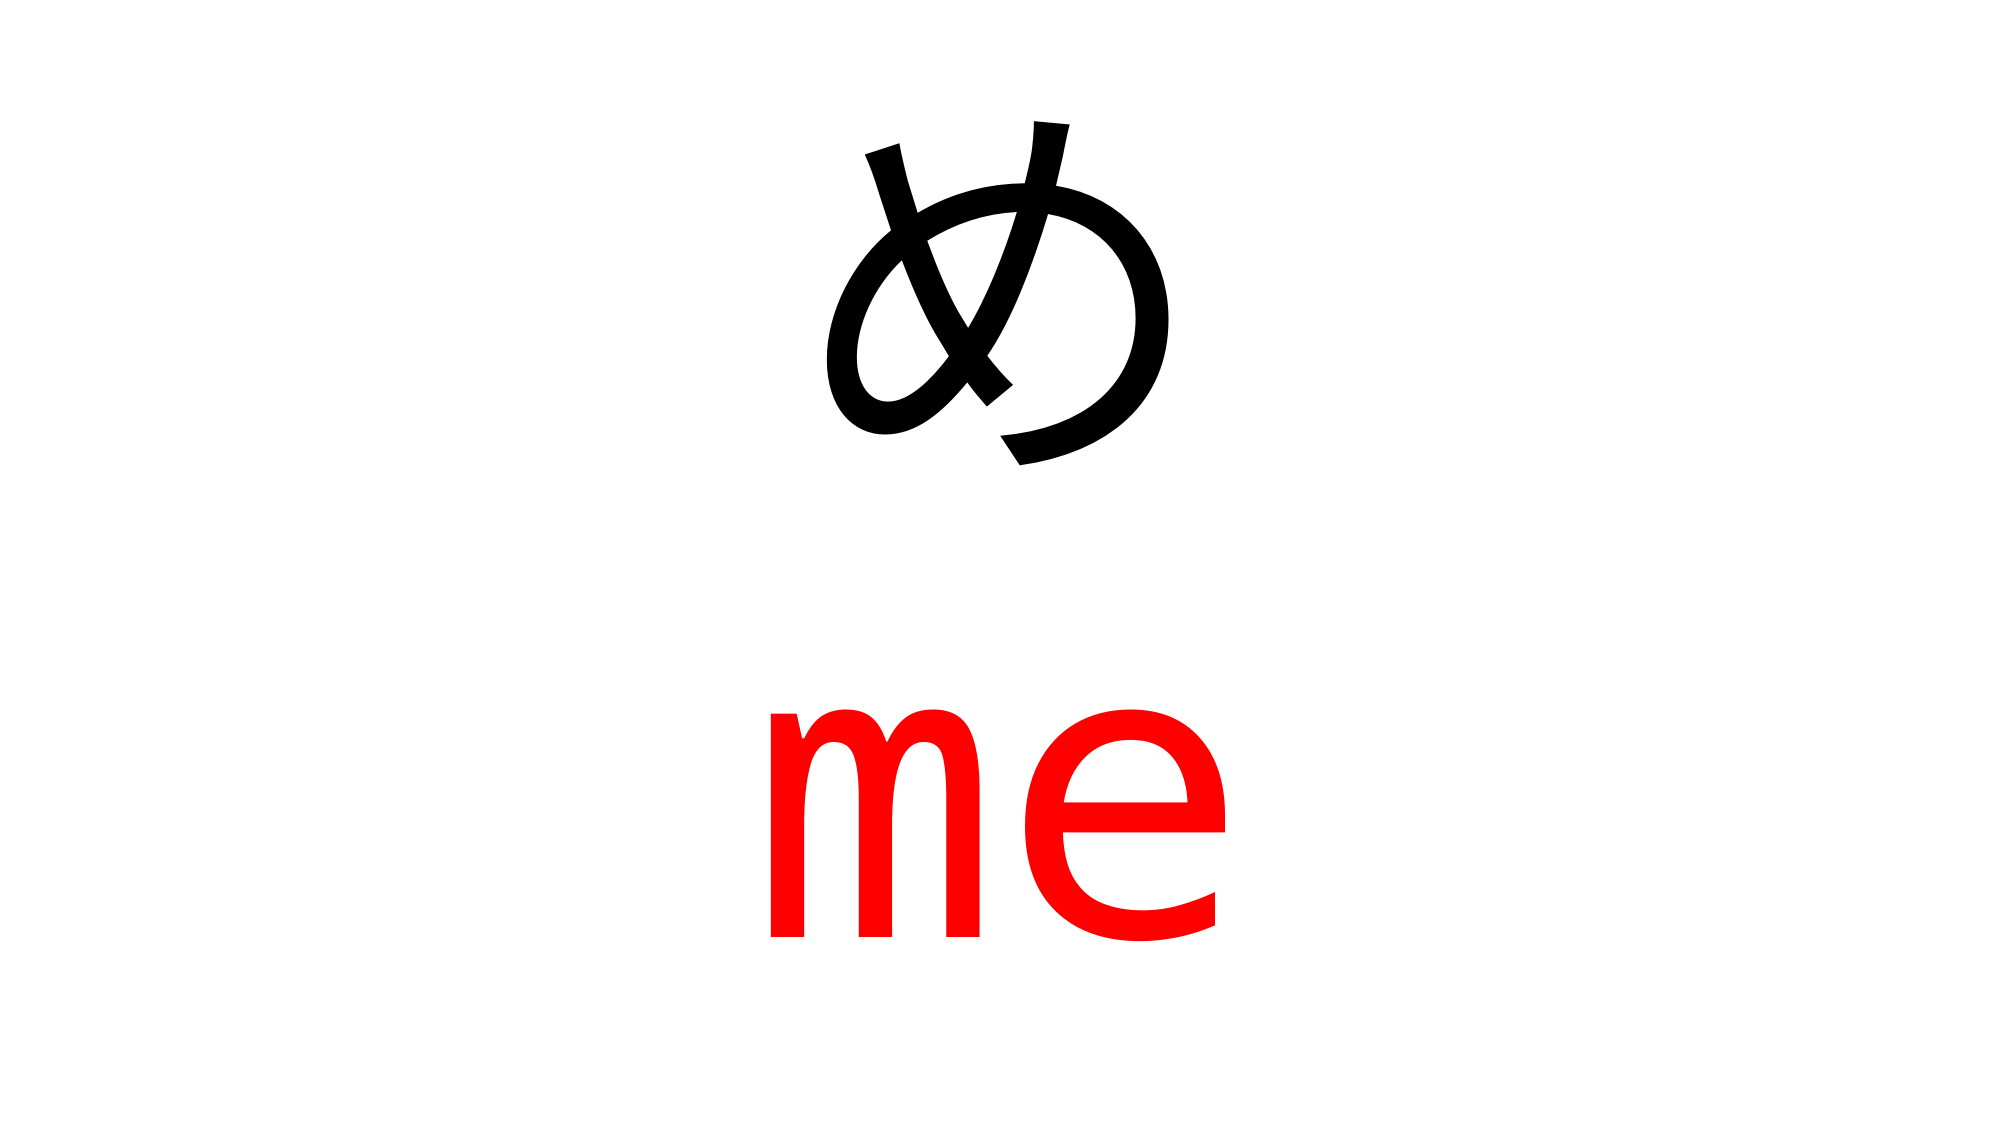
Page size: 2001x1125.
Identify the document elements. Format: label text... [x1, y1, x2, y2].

text_box me [249, 562, 1750, 1036]
title め [249, 71, 1750, 545]
